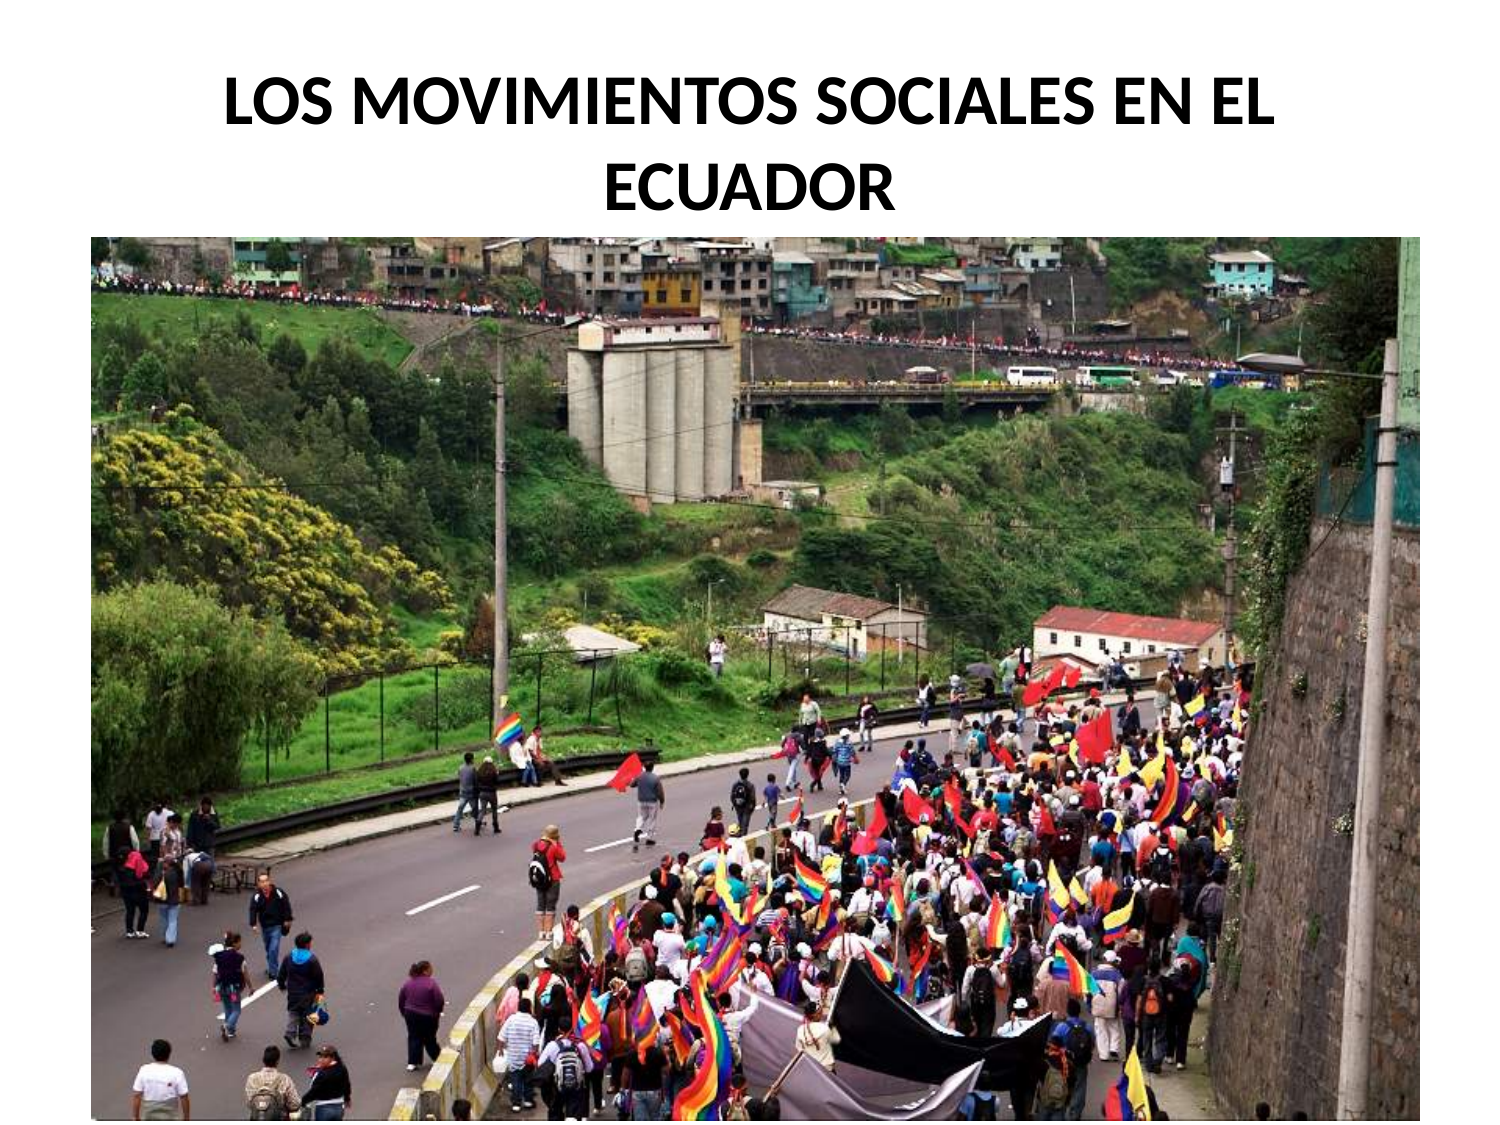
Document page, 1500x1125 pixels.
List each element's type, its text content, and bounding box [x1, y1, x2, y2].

title LOS MOVIMIENTOS SOCIALES EN EL ECUADOR [75, 45, 1425, 233]
picture [91, 237, 1420, 1121]
